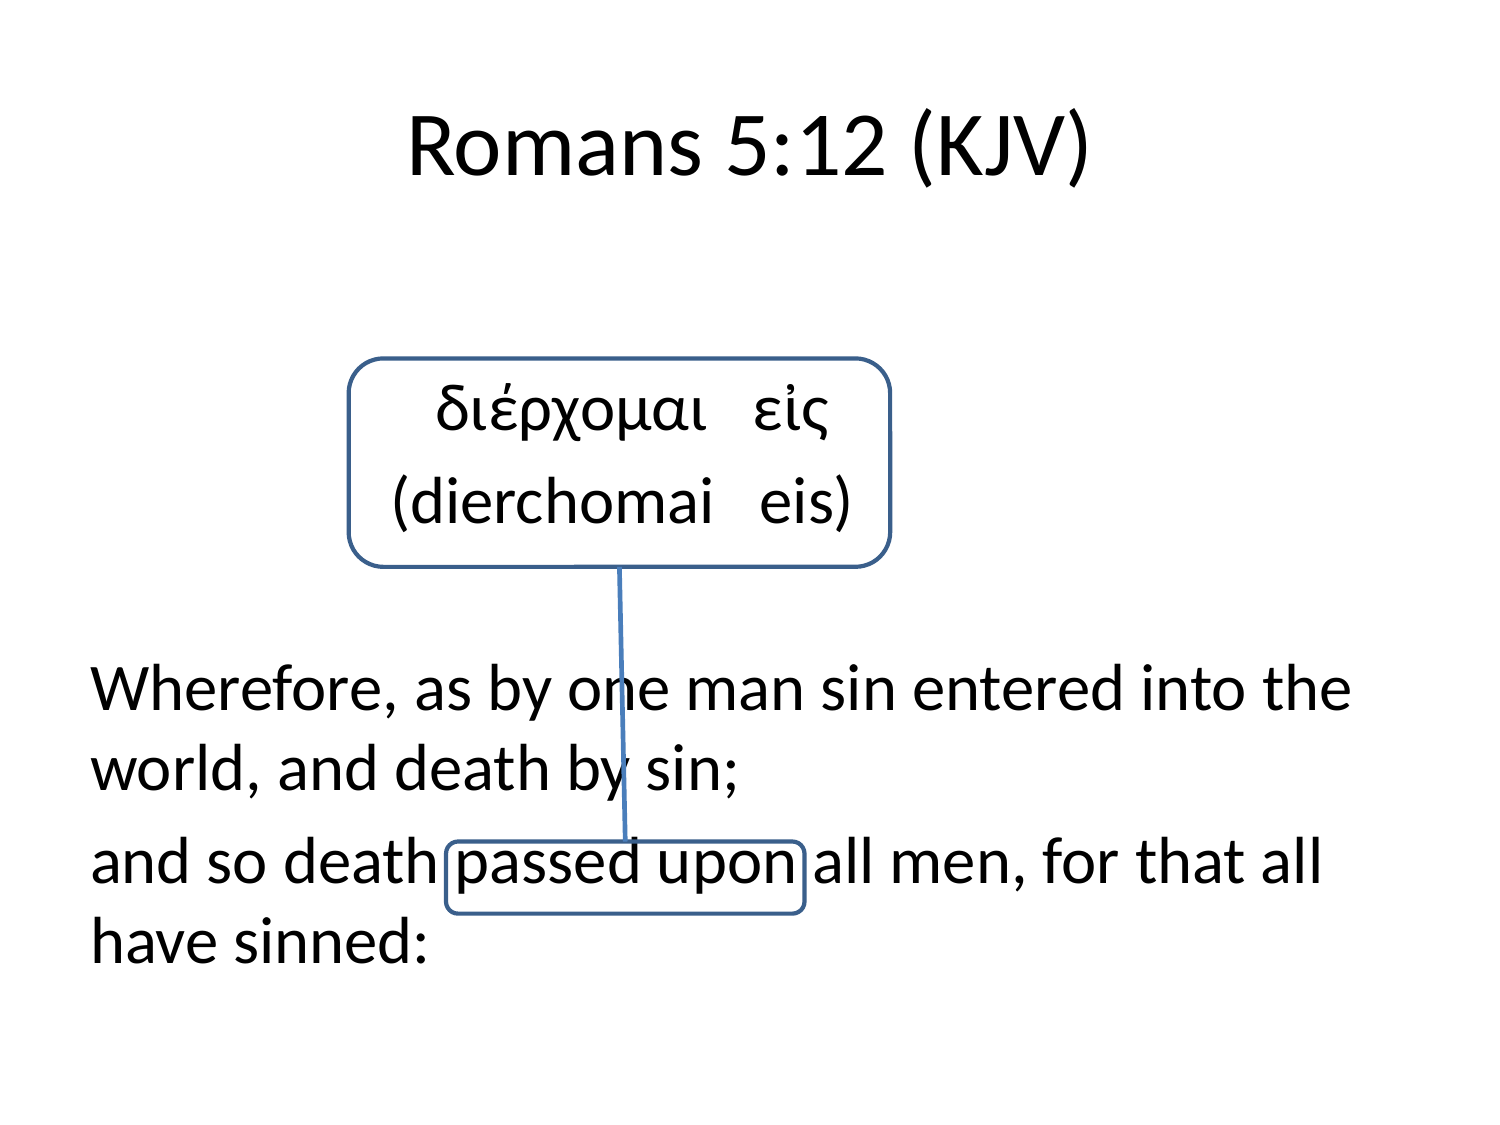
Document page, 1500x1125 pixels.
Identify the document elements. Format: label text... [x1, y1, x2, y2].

text_box [443, 839, 807, 916]
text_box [619, 566, 626, 842]
title Romans 5:12 (KJV) [75, 45, 1425, 233]
text_box [346, 356, 893, 569]
list διέρχομαι εἰς (dierchomai eis) Wherefore, as by one man sin entered into the world, and death by sin; and so death passed upon all men, for that all have sinned: [75, 262, 1425, 1005]
